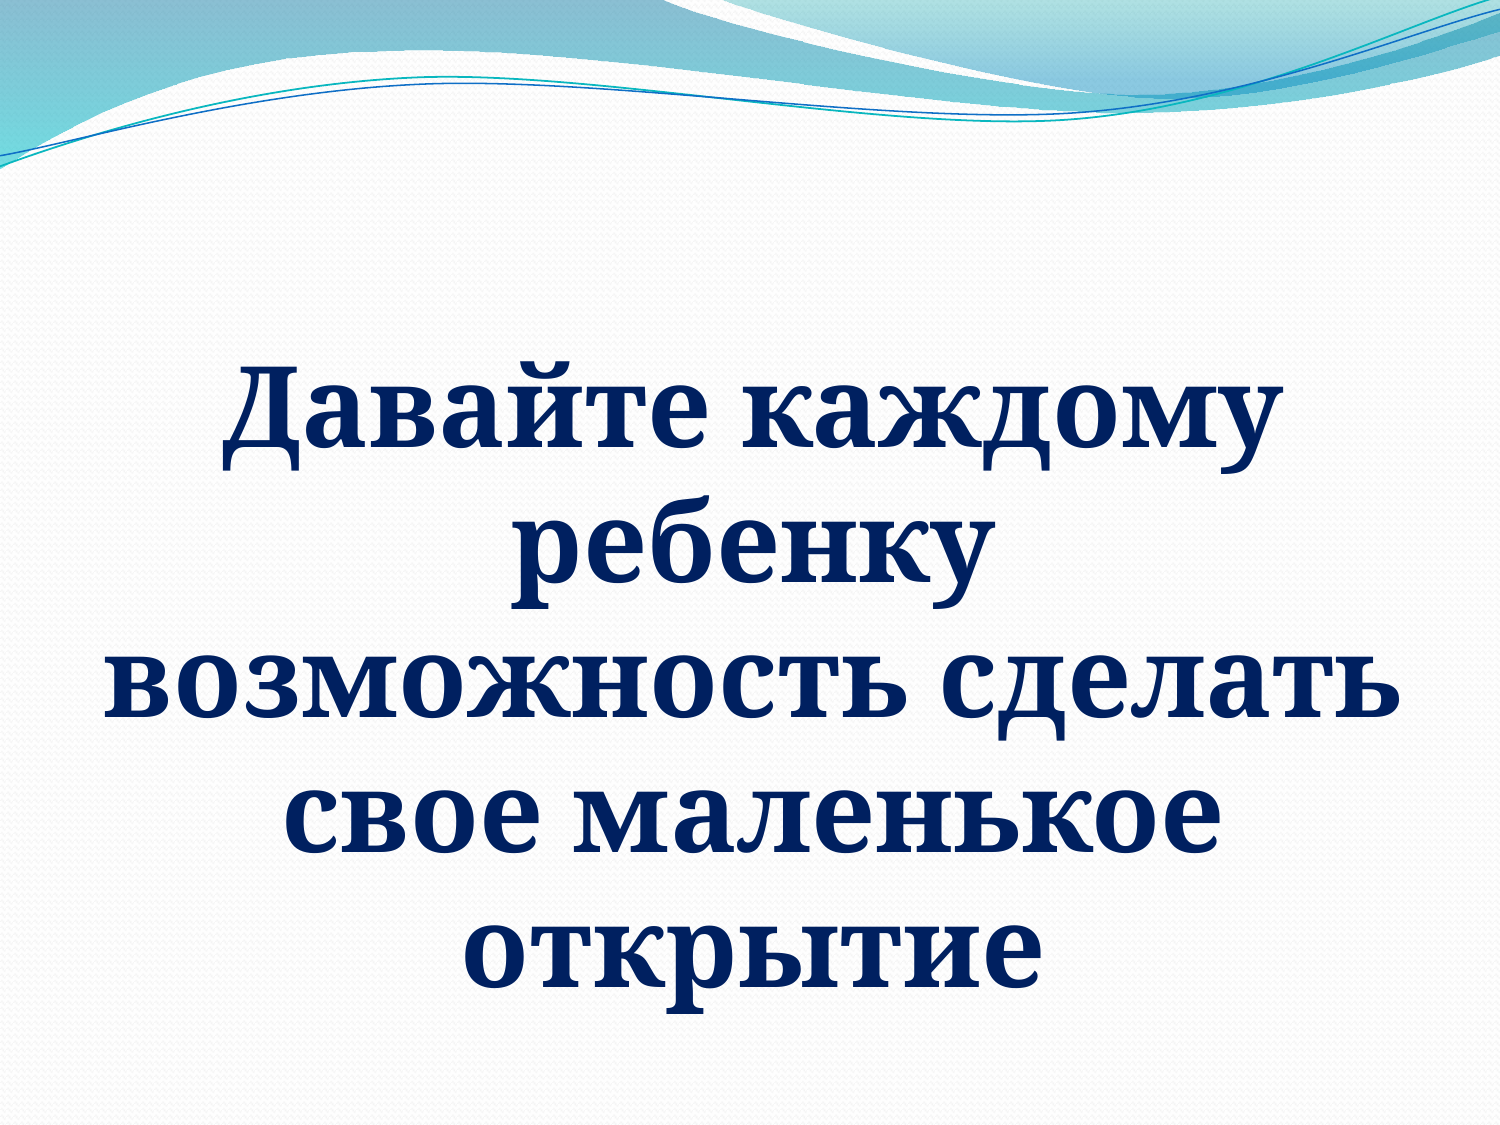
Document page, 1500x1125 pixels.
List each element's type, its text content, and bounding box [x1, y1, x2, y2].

text_box Давайте каждому ребенку возможность сделать свое маленькое открытие [88, 328, 1418, 1018]
